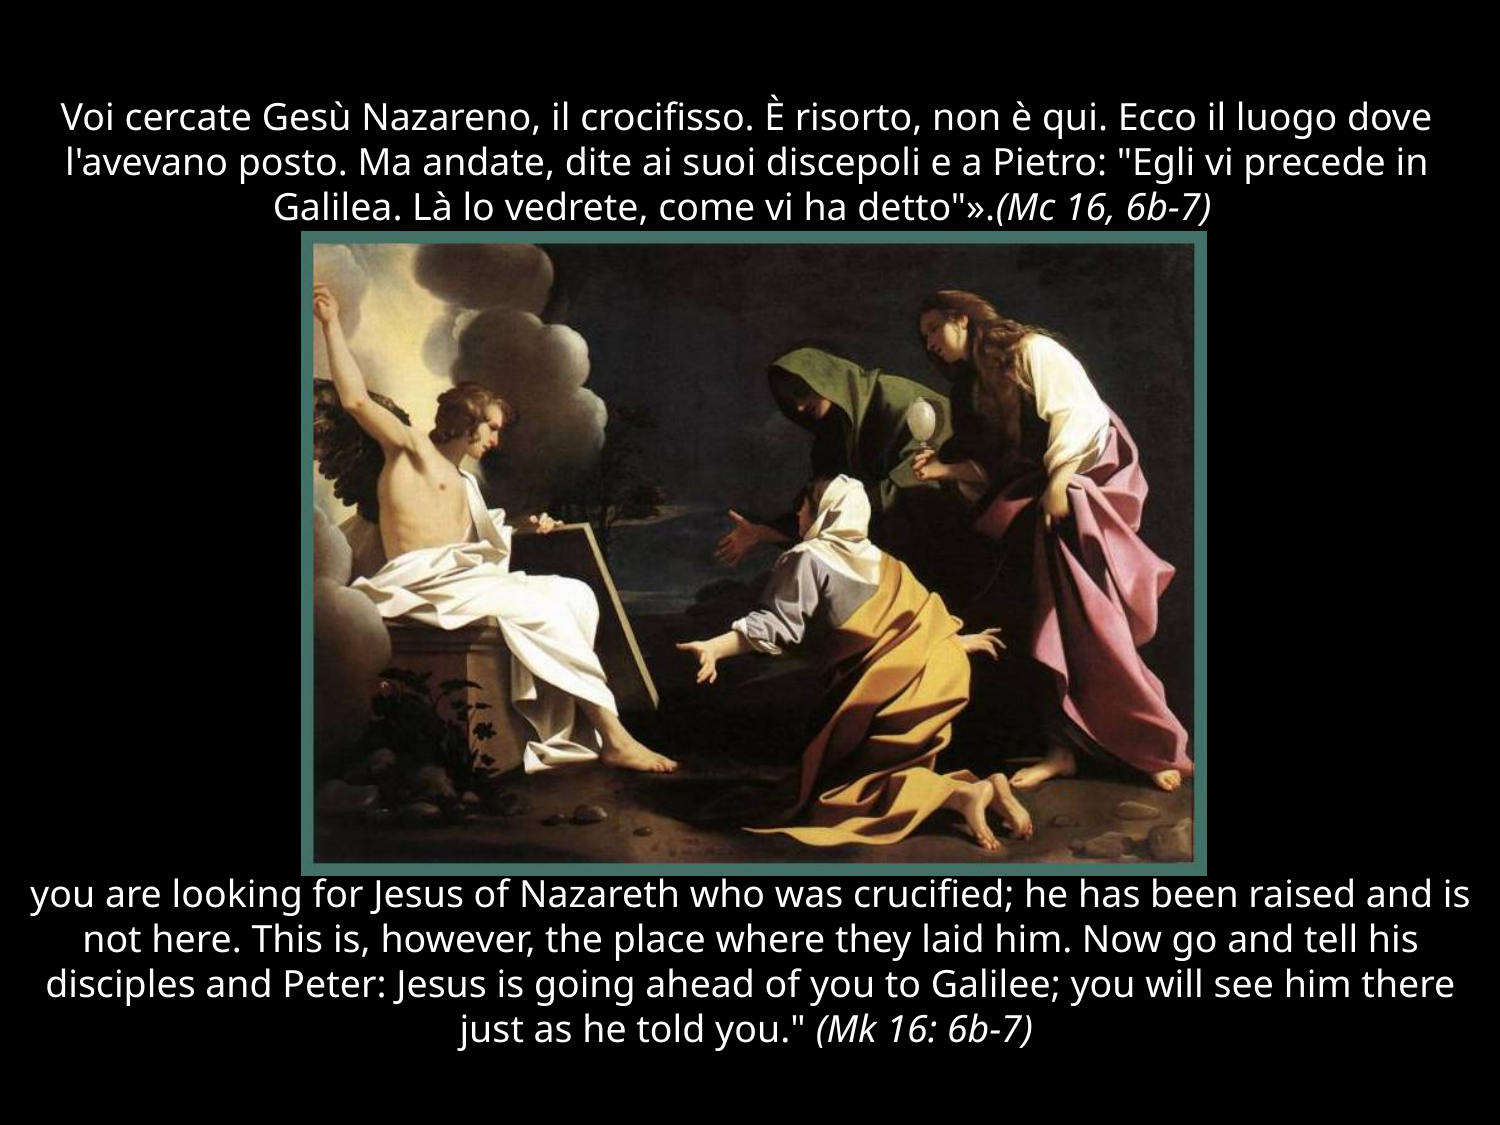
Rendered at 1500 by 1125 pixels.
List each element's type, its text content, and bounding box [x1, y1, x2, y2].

title Voi cercate Gesù Nazareno, il crocifisso. È risorto, non è qui. Ecco il luogo dove l'avevano posto. Ma andate, dite ai suoi discepoli e a Pietro: "Egli vi precede in Galilea. Là lo vedrete, come vi ha detto"».(Mc 16, 6b-7) [0, 66, 1498, 255]
picture [301, 231, 1207, 876]
text_box you are looking for Jesus of Nazareth who was crucified; he has been raised and is not here. This is, however, the place where they laid him. Now go and tell his disciples and Peter: Jesus is going ahead of you to Galilee; you will see him there just as he told you." (Mk 16: 6b-7) [0, 862, 1500, 1058]
